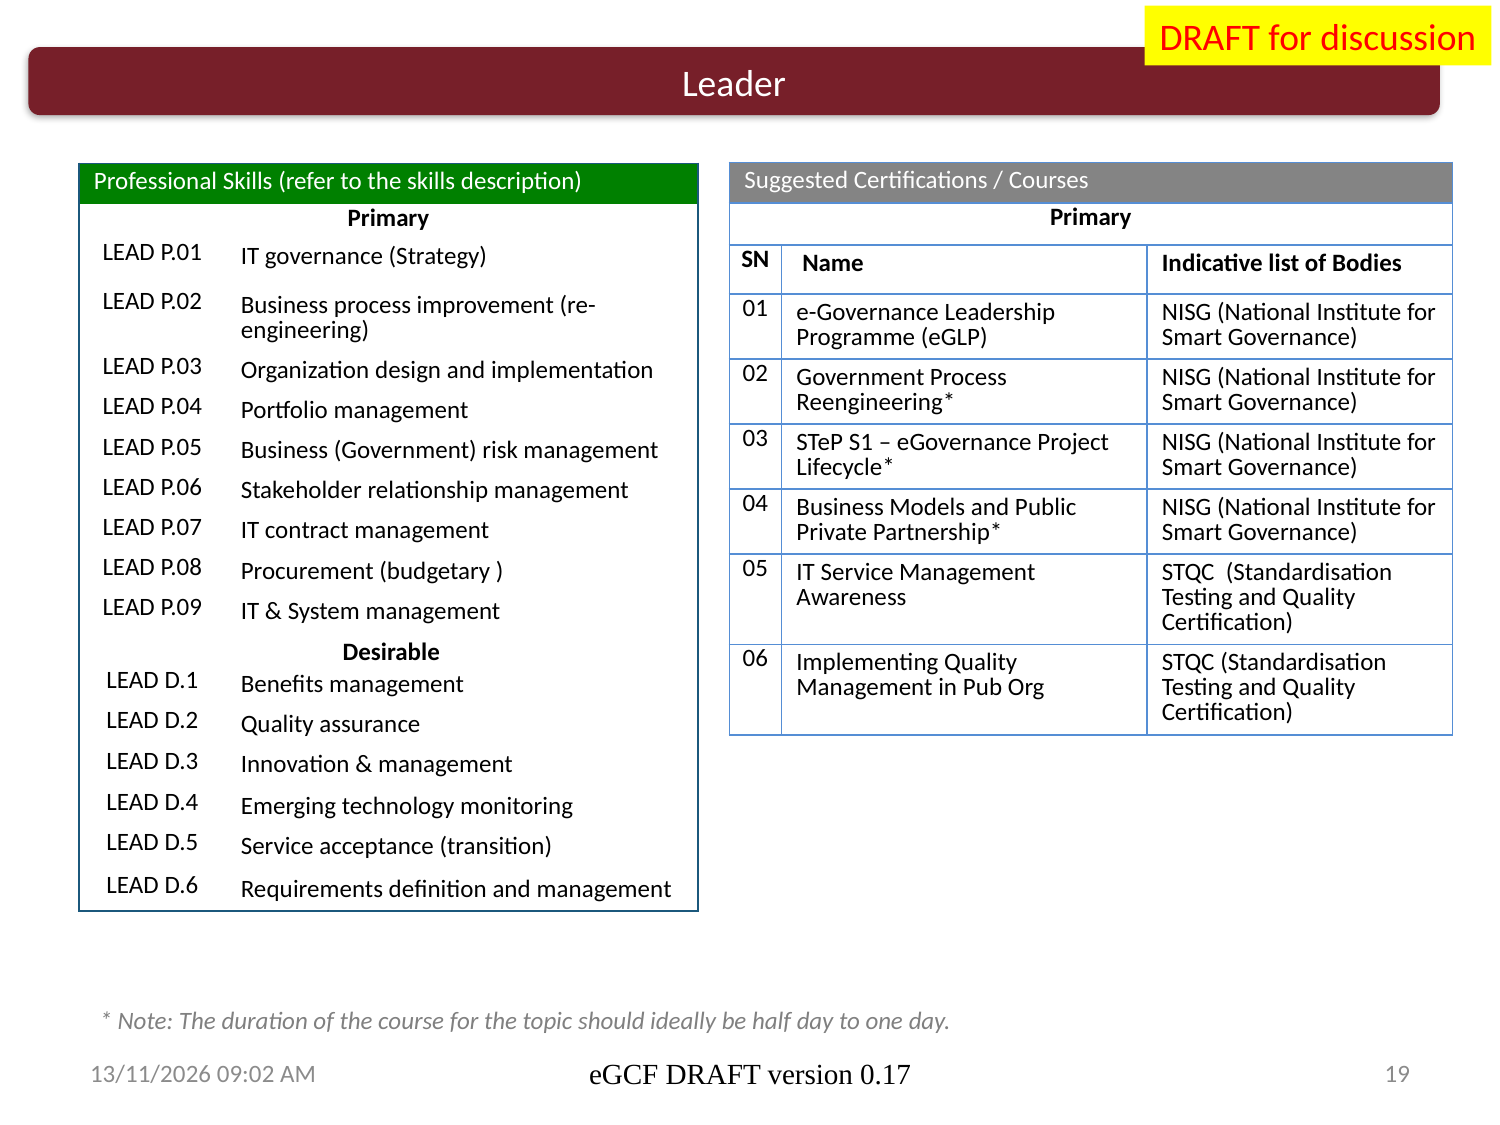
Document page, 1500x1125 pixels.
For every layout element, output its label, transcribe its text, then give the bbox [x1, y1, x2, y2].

table_cell SN [730, 246, 781, 293]
table_cell NISG (National Institute for Smart Governance) [1148, 425, 1452, 488]
table_cell Desirable [80, 638, 697, 666]
table_cell LEAD D.2 [80, 706, 226, 747]
footer eGCF DRAFT version 0.17 [512, 1042, 988, 1103]
table_cell NISG (National Institute for Smart Governance) [1148, 490, 1452, 553]
text_box DRAFT for discussion [1144, 5, 1492, 66]
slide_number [75, 1042, 425, 1103]
table_cell Requirements definition and management [226, 871, 697, 910]
table_cell NISG (National Institute for Smart Governance) [1148, 295, 1452, 358]
table_cell LEAD D.4 [80, 788, 226, 828]
table_cell STQC (Standardisation Testing and Quality Certification) [1148, 645, 1452, 734]
table_cell LEAD D.5 [80, 828, 226, 871]
table_cell Business (Government) risk management [226, 433, 697, 473]
table_cell Stakeholder relationship management [226, 473, 697, 513]
table_cell Business Models and Public Private Partnership* [782, 490, 1146, 553]
table_header Suggested Certifications / Courses [730, 163, 1452, 202]
table_cell LEAD P.05 [80, 433, 226, 473]
table_cell LEAD D.3 [80, 747, 226, 788]
table_cell Service acceptance (transition) [226, 828, 697, 871]
table_cell Innovation & management [226, 747, 697, 788]
table_header Professional Skills (refer to the skills description) [80, 164, 697, 204]
table_cell 04 [730, 490, 781, 553]
table_cell IT governance (Strategy) [226, 238, 697, 287]
table_cell LEAD P.03 [80, 352, 226, 392]
table_cell 03 [730, 425, 781, 488]
table_cell LEAD D.6 [80, 871, 226, 910]
slide_number 19 [1074, 1042, 1425, 1103]
table_cell 06 [730, 645, 781, 734]
table_cell LEAD P.01 [80, 238, 226, 287]
table_cell LEAD P.08 [80, 553, 226, 593]
table_cell Indicative list of Bodies [1148, 246, 1452, 293]
table_cell IT contract management [226, 513, 697, 553]
table_cell Portfolio management [226, 392, 697, 433]
table_cell Emerging technology monitoring [226, 788, 697, 828]
table_cell Primary [80, 204, 697, 238]
table_cell Benefits management [226, 666, 697, 706]
table_cell Government Process Reengineering* [782, 360, 1146, 423]
table_cell LEAD P.02 [80, 287, 226, 352]
table_cell IT Service Management Awareness [782, 555, 1146, 644]
text_box * Note: The duration of the course for the topic should ideally be half day to one day. [84, 997, 968, 1042]
table_cell IT & System management [226, 593, 697, 638]
table_cell LEAD P.04 [80, 392, 226, 433]
table_cell e-Governance Leadership Programme (eGLP) [782, 295, 1146, 358]
table_cell LEAD P.07 [80, 513, 226, 553]
text_box Leader [27, 46, 1441, 116]
table_cell Business process improvement (re-engineering) [226, 287, 697, 352]
table_cell LEAD P.09 [80, 593, 226, 638]
table_cell Implementing Quality Management in Pub Org [782, 645, 1146, 734]
table_cell Procurement (budgetary ) [226, 553, 697, 593]
table_cell LEAD D.1 [80, 666, 226, 706]
table_cell Name [782, 246, 1146, 293]
table_cell Organization design and implementation [226, 352, 697, 392]
table_cell STQC (Standardisation Testing and Quality Certification) [1148, 555, 1452, 644]
table_cell LEAD P.06 [80, 473, 226, 513]
table_cell STeP S1 – eGovernance Project Lifecycle* [782, 425, 1146, 488]
table_cell Primary [730, 204, 1452, 244]
table_cell Quality assurance [226, 706, 697, 747]
table_cell 02 [730, 360, 781, 423]
table_cell NISG (National Institute for Smart Governance) [1148, 360, 1452, 423]
table_cell 05 [730, 555, 781, 644]
table_cell 01 [730, 295, 781, 358]
